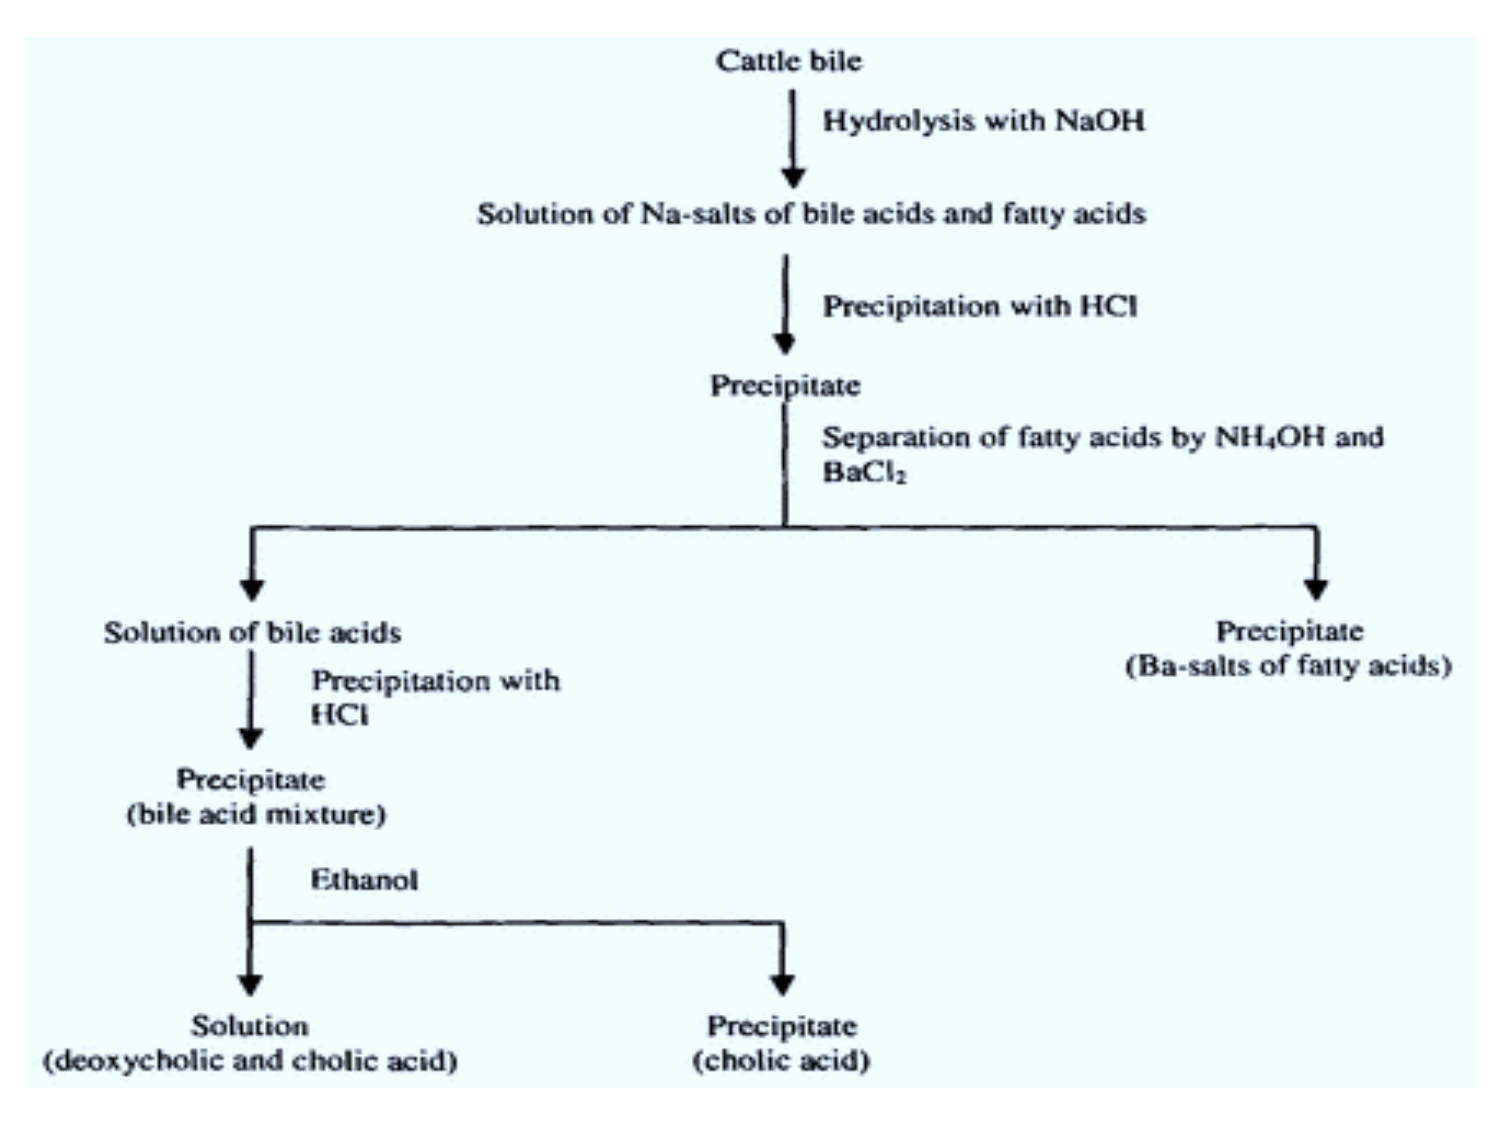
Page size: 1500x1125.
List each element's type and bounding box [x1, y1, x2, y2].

list [24, 37, 1476, 1088]
